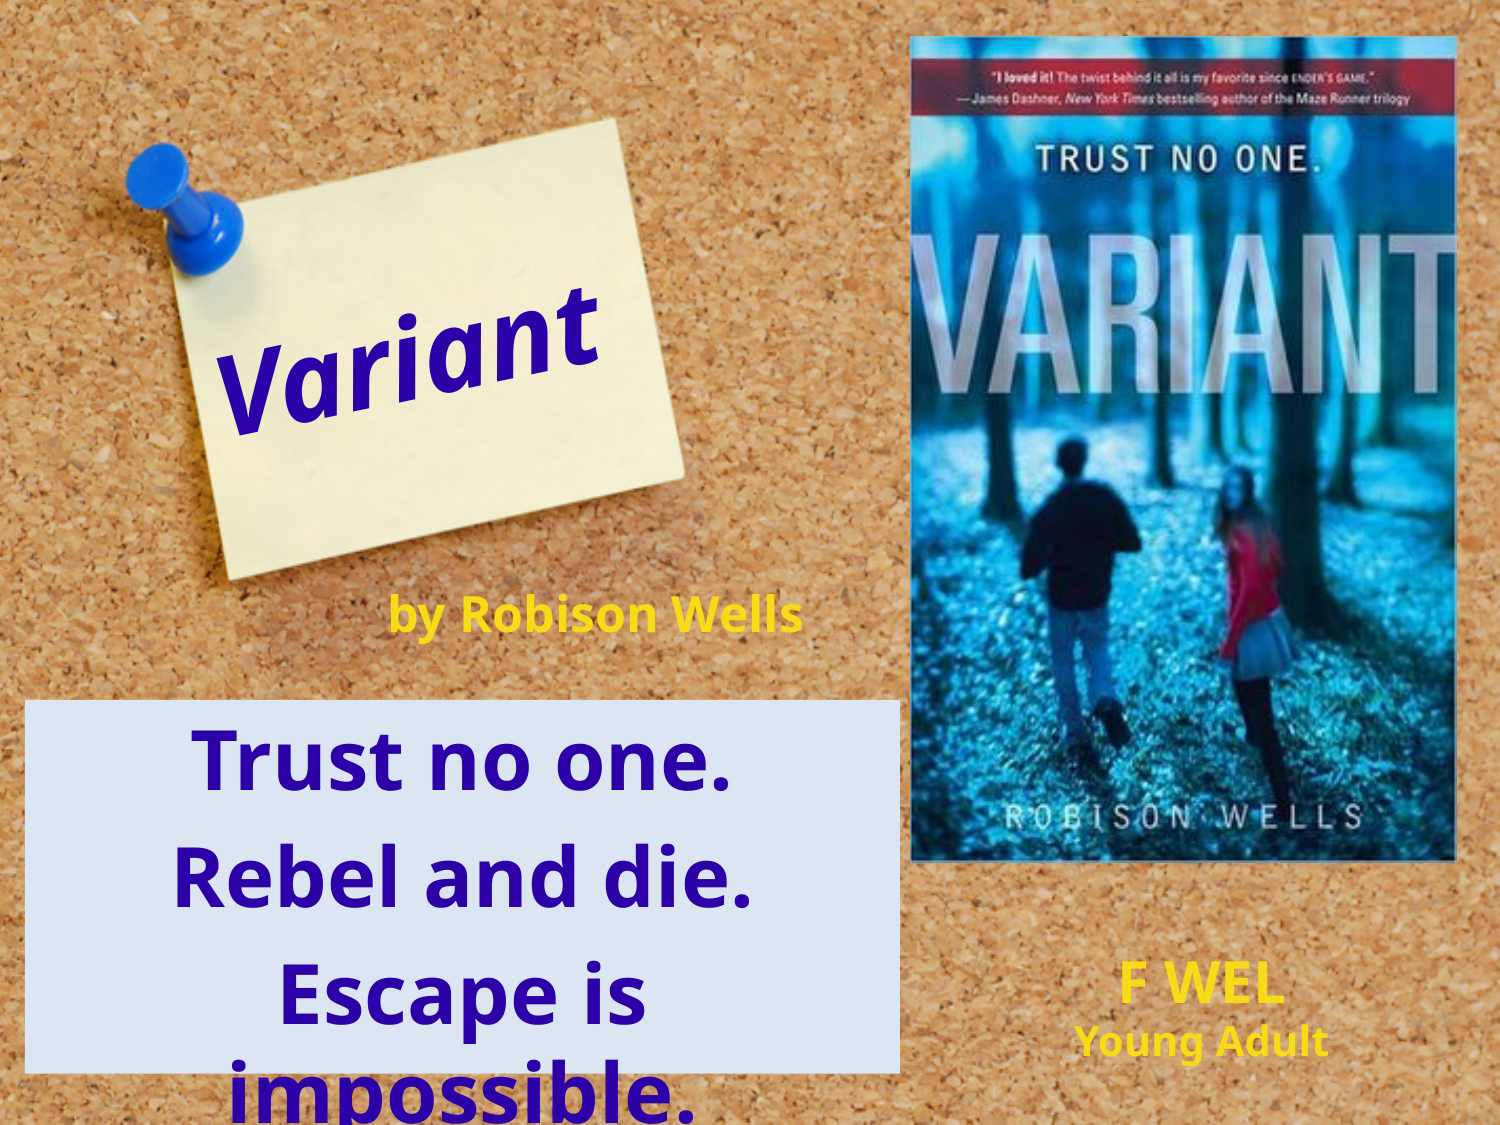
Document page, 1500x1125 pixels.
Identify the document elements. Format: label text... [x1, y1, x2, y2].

text_box F WEL Young Adult [1032, 937, 1371, 1073]
text_box by Robison Wells [276, 574, 905, 650]
title Variant [150, 162, 663, 548]
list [910, 36, 1458, 863]
list Trust no one. Rebel and die. Escape is impossible. [24, 699, 900, 1074]
picture [0, 0, 1500, 1125]
